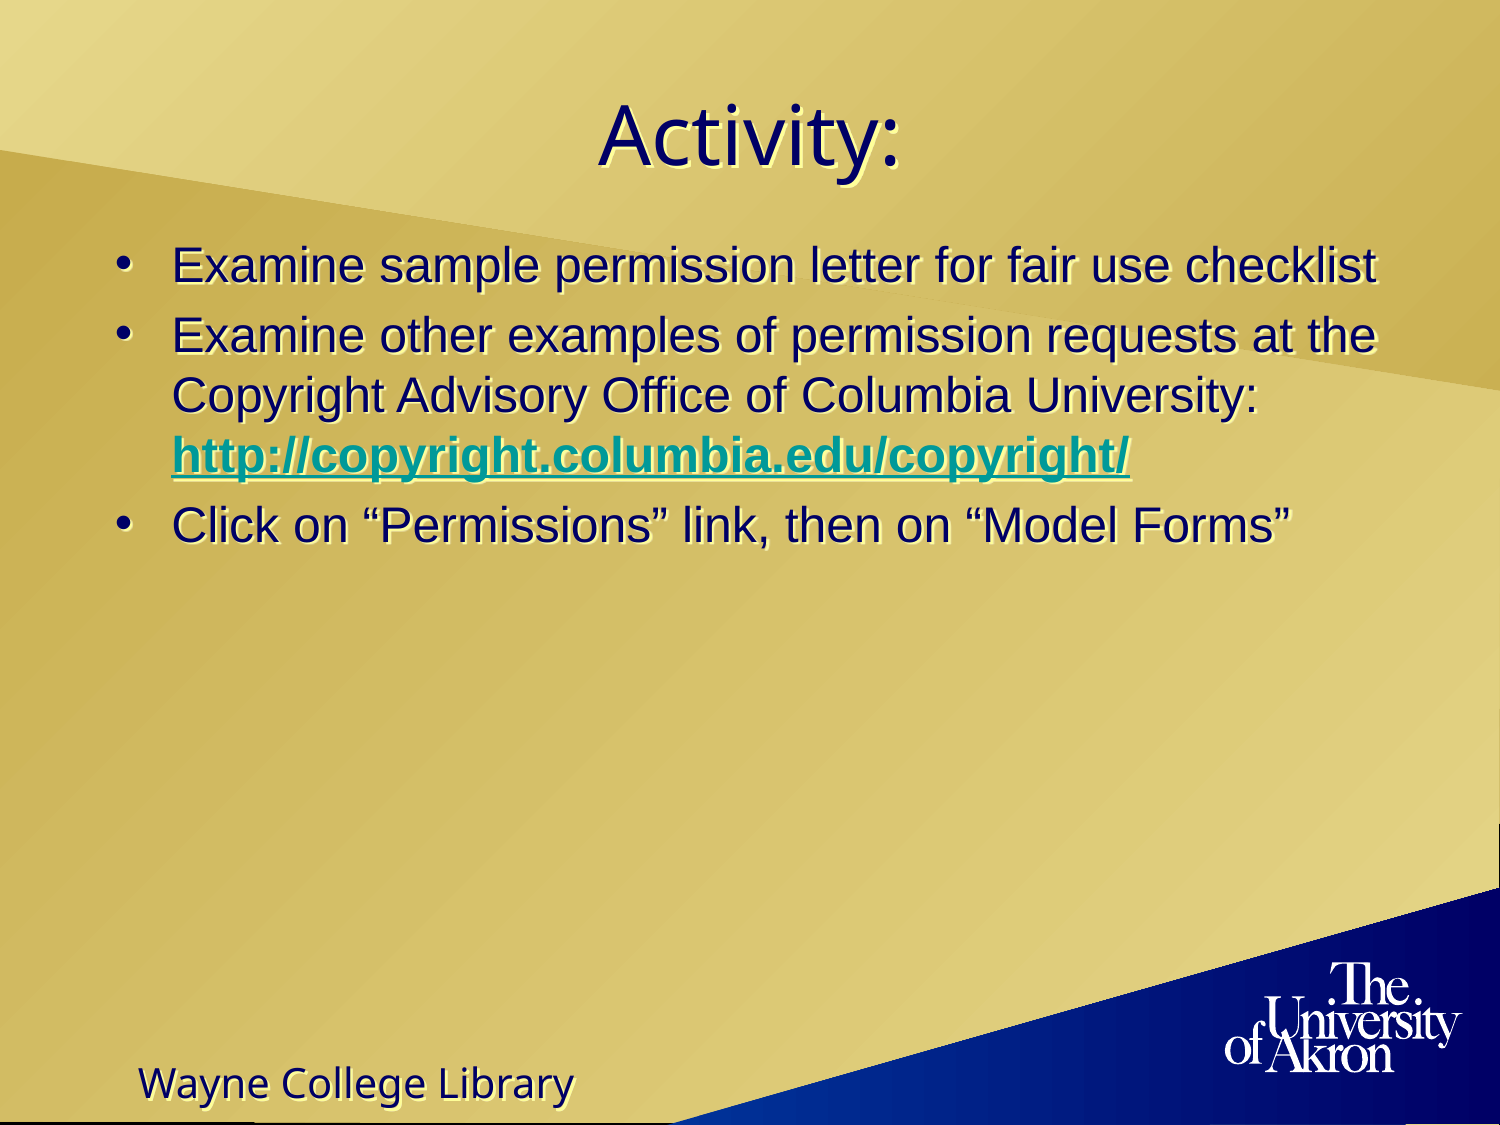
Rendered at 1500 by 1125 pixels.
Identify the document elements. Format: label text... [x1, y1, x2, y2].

title Activity: [0, 74, 1500, 213]
text_box Wayne College Library [0, 1049, 713, 1125]
list Examine sample permission letter for fair use checklist Examine other examples of permission requests at the Copyright Advisory Office of Columbia University: http://copyright.columbia.edu/copyright/ Click on “Permissions” link, then on “Model Forms” [99, 224, 1438, 838]
